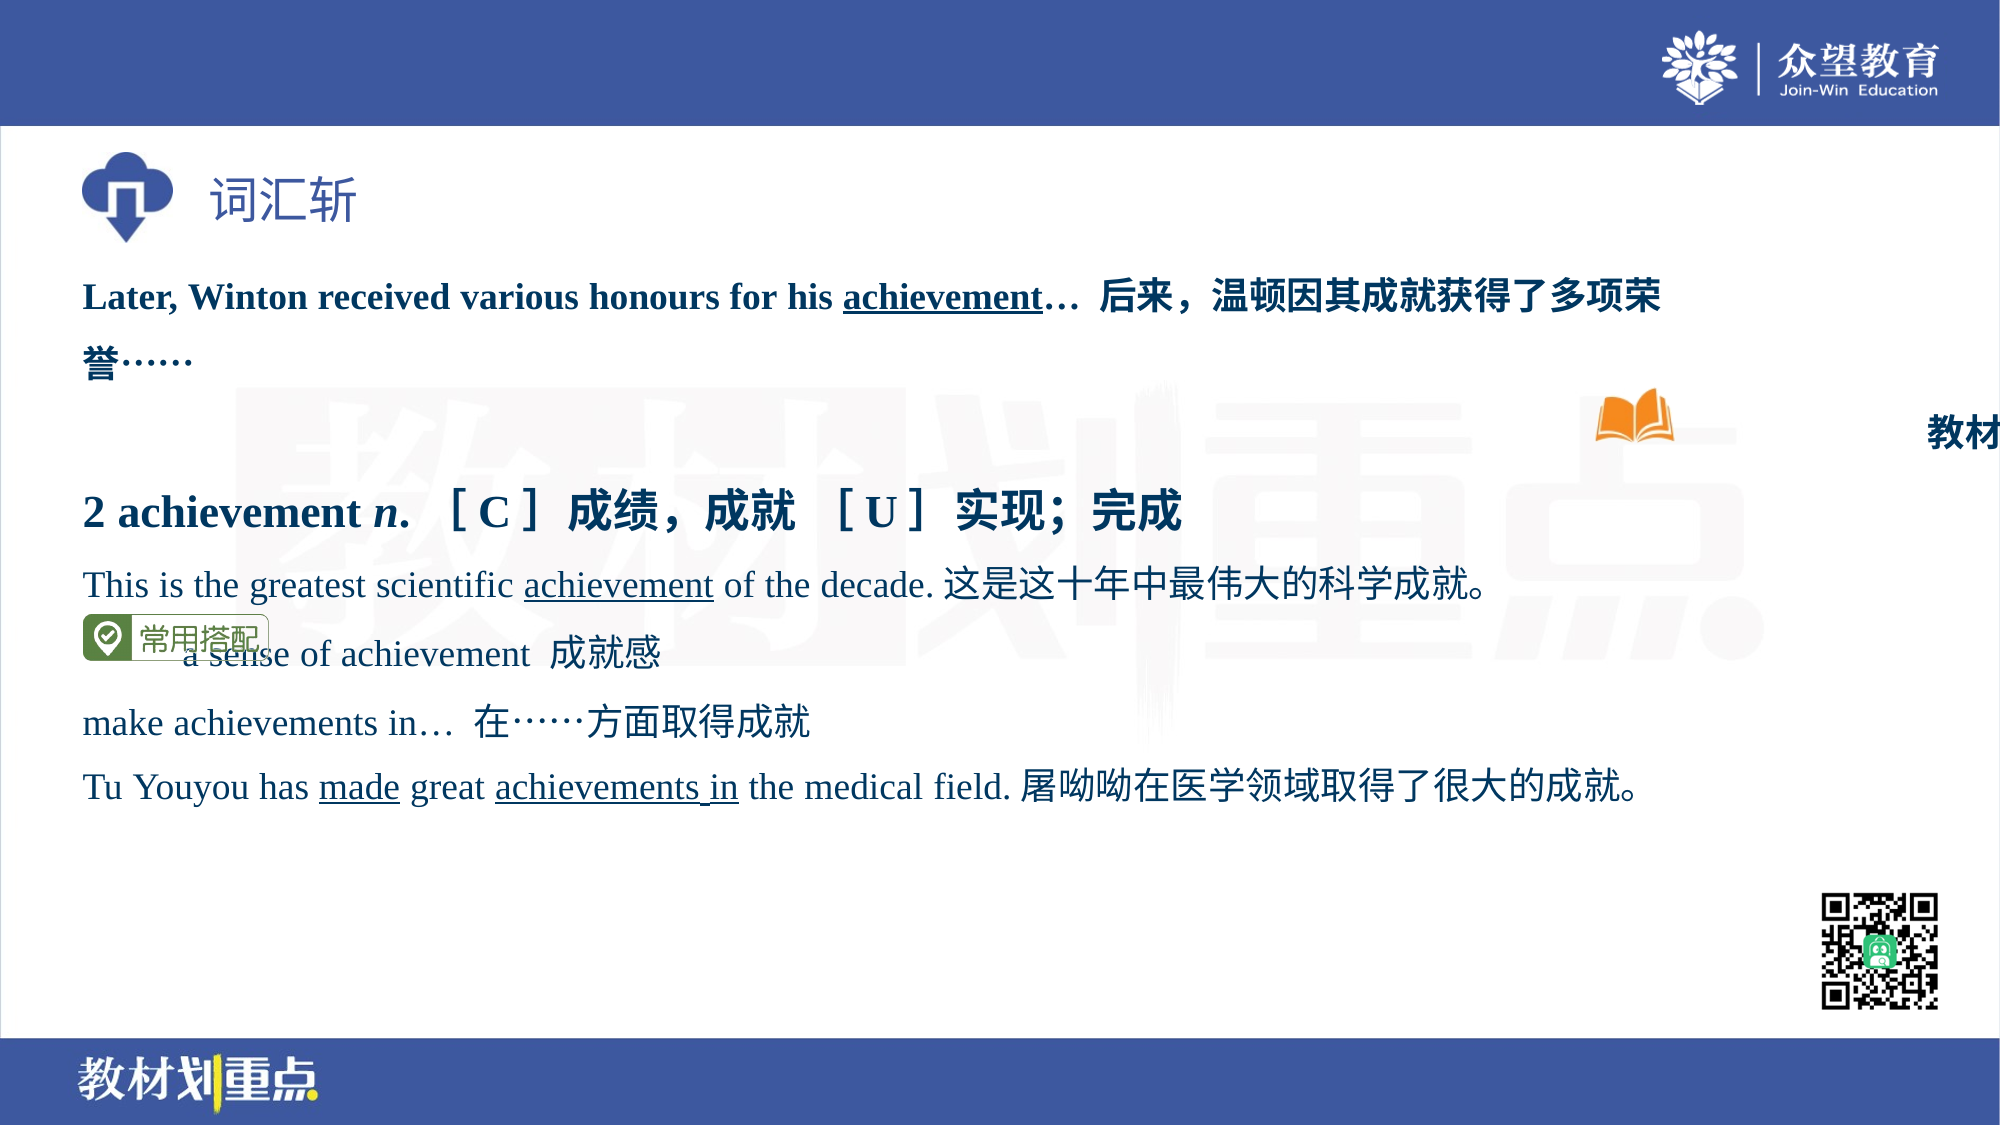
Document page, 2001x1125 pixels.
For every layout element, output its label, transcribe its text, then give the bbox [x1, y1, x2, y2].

text_box 2 achievement n.［C］成绩，成就 ［U］实现；完成 [82, 455, 1817, 536]
text_box This is the greatest scientific achievement of the decade.这是这十年中最伟大的科学成就。 a sense of achievement 成就感 make achievements in… 在……方面取得成就 Tu Youyou has made great achievements in the medical field.屠呦呦在医学领域取得了很大的成就。 [82, 536, 1817, 801]
text_box Later, Winton received various honours for his achievement… 后来，温顿因其成就获得了多项荣 誉…… 教材P28 [82, 248, 1817, 447]
picture [0, 0, 2000, 1125]
